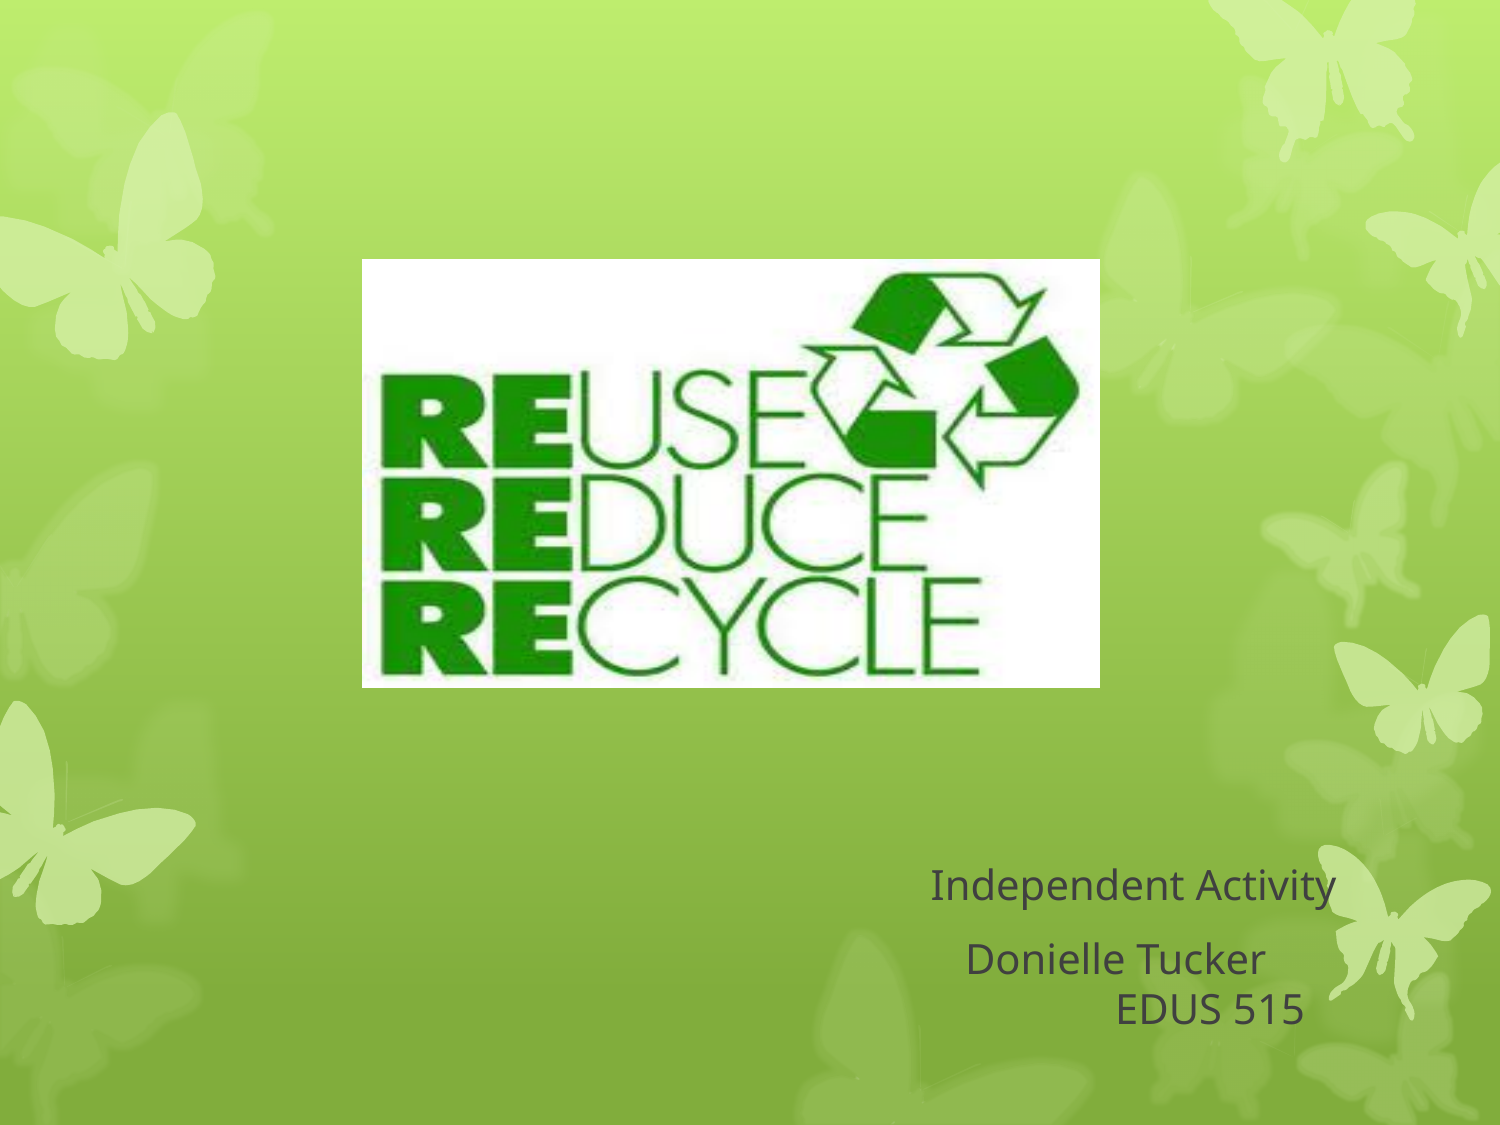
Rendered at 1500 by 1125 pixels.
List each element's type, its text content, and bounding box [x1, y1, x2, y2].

picture [361, 259, 1101, 688]
title Independent Activity [915, 825, 1404, 917]
subtitle Donielle Tucker EDUS 515 [950, 924, 1325, 1067]
